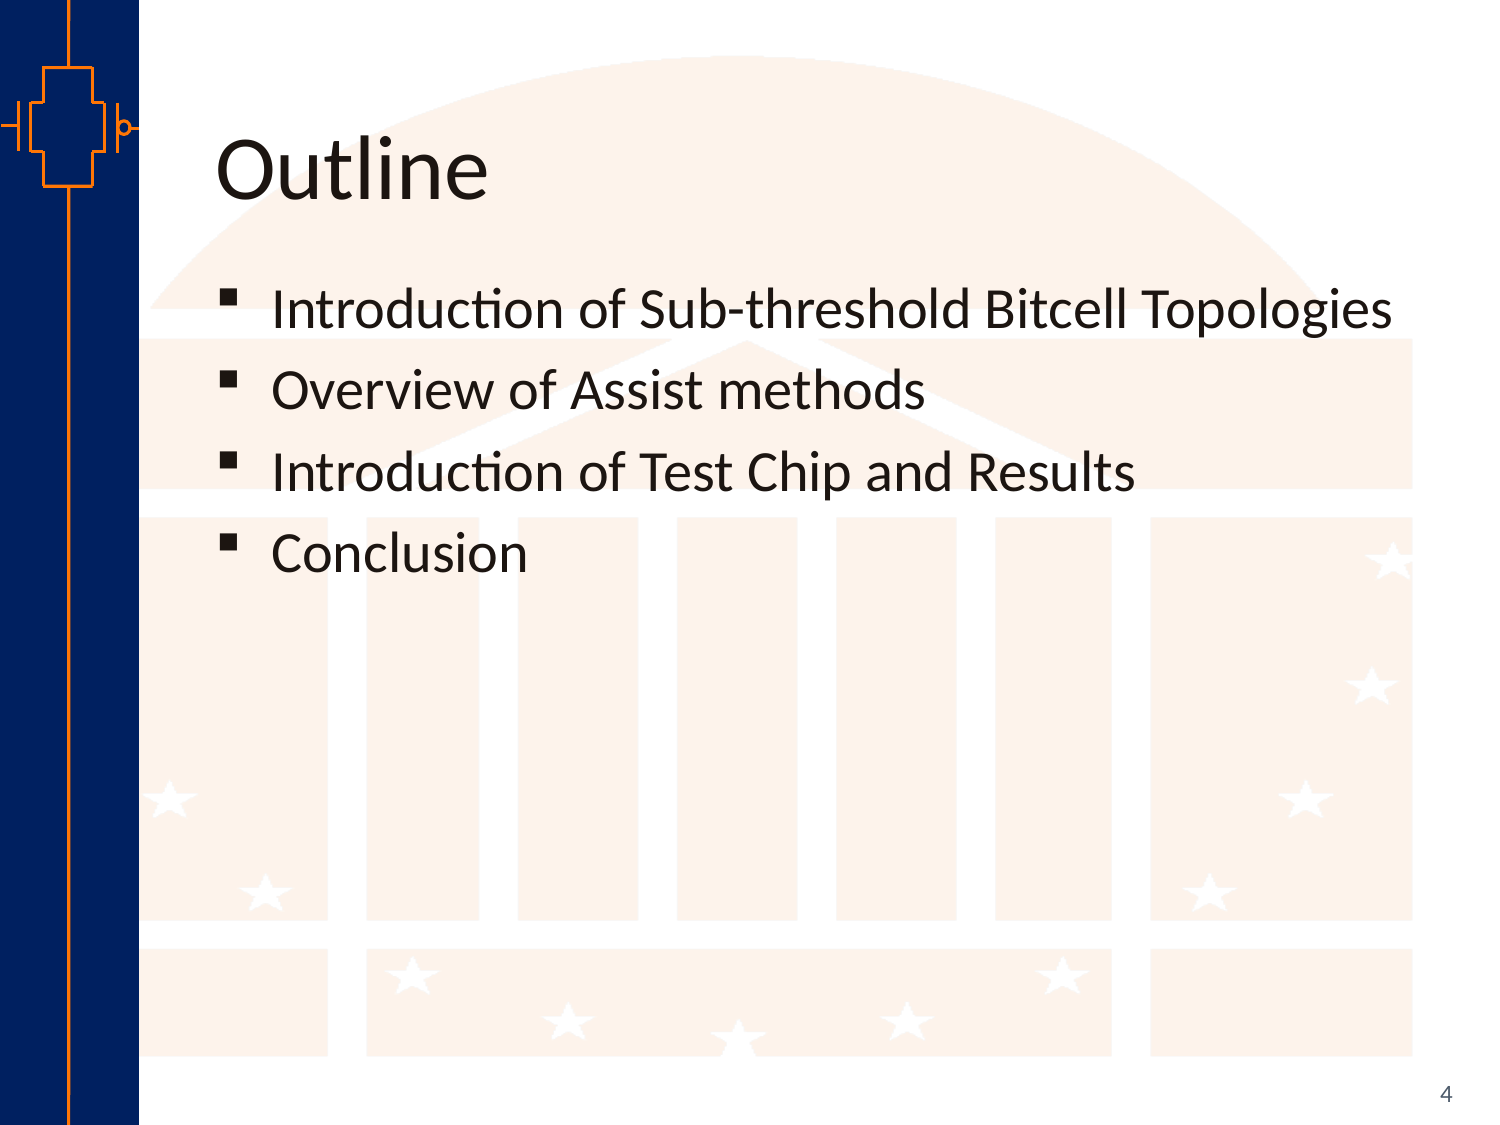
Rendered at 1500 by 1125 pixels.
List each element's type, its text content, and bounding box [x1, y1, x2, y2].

slide_number 4 [1425, 1062, 1488, 1123]
list Introduction of Sub-threshold Bitcell Topologies Overview of Assist methods Introduction of Test Chip and Results Conclusion [200, 262, 1425, 988]
title Outline [200, 37, 1388, 225]
